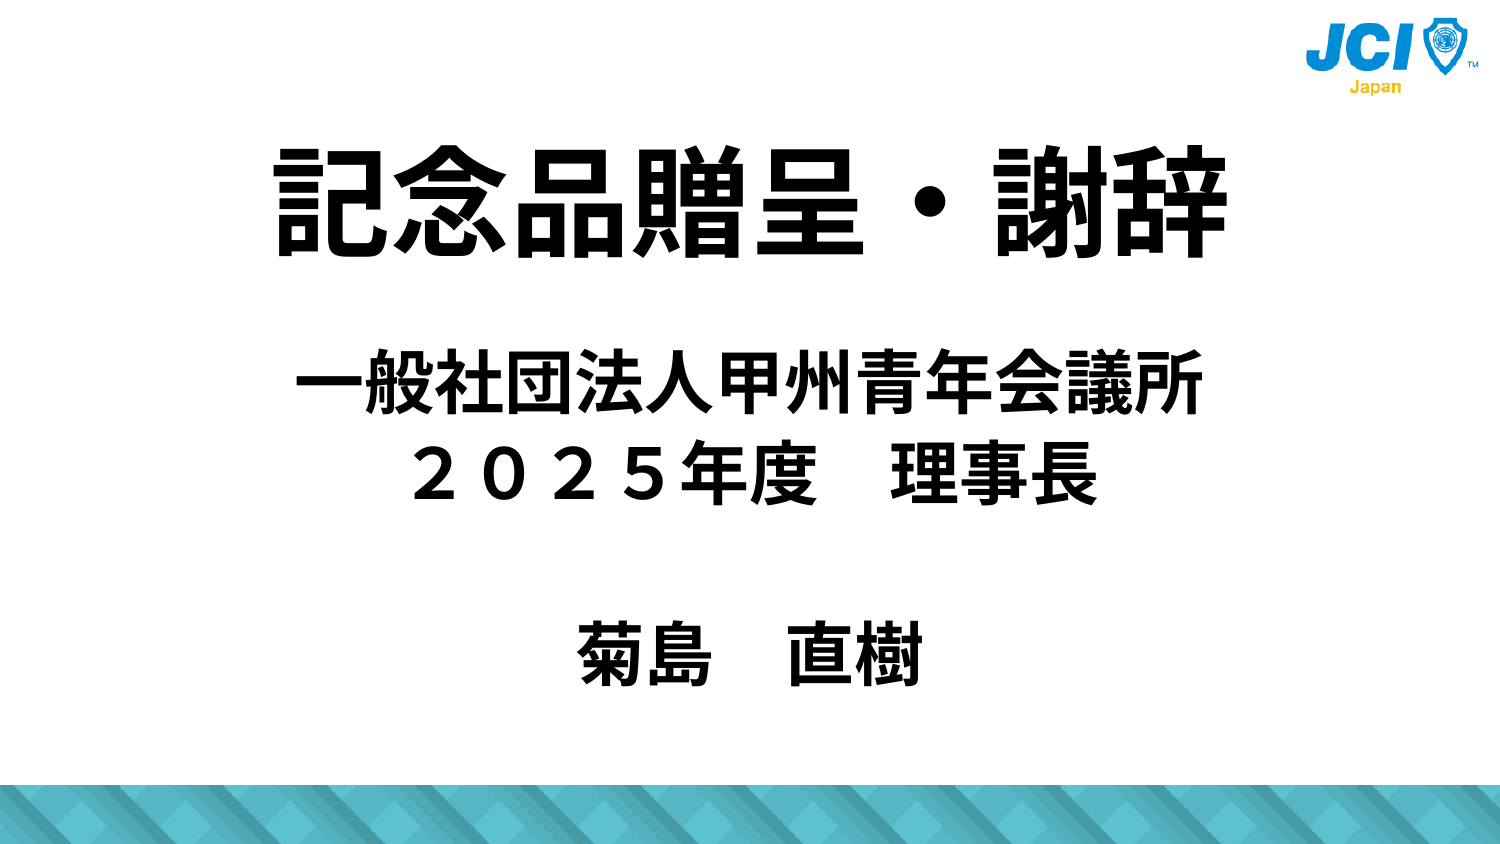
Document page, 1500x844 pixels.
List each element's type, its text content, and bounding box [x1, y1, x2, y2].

list 記念品贈呈・謝辞 一般社団法人甲州青年会議所 ２０２５年度 理事長 菊島 直樹 [103, 136, 1397, 708]
picture [0, 0, 1500, 844]
